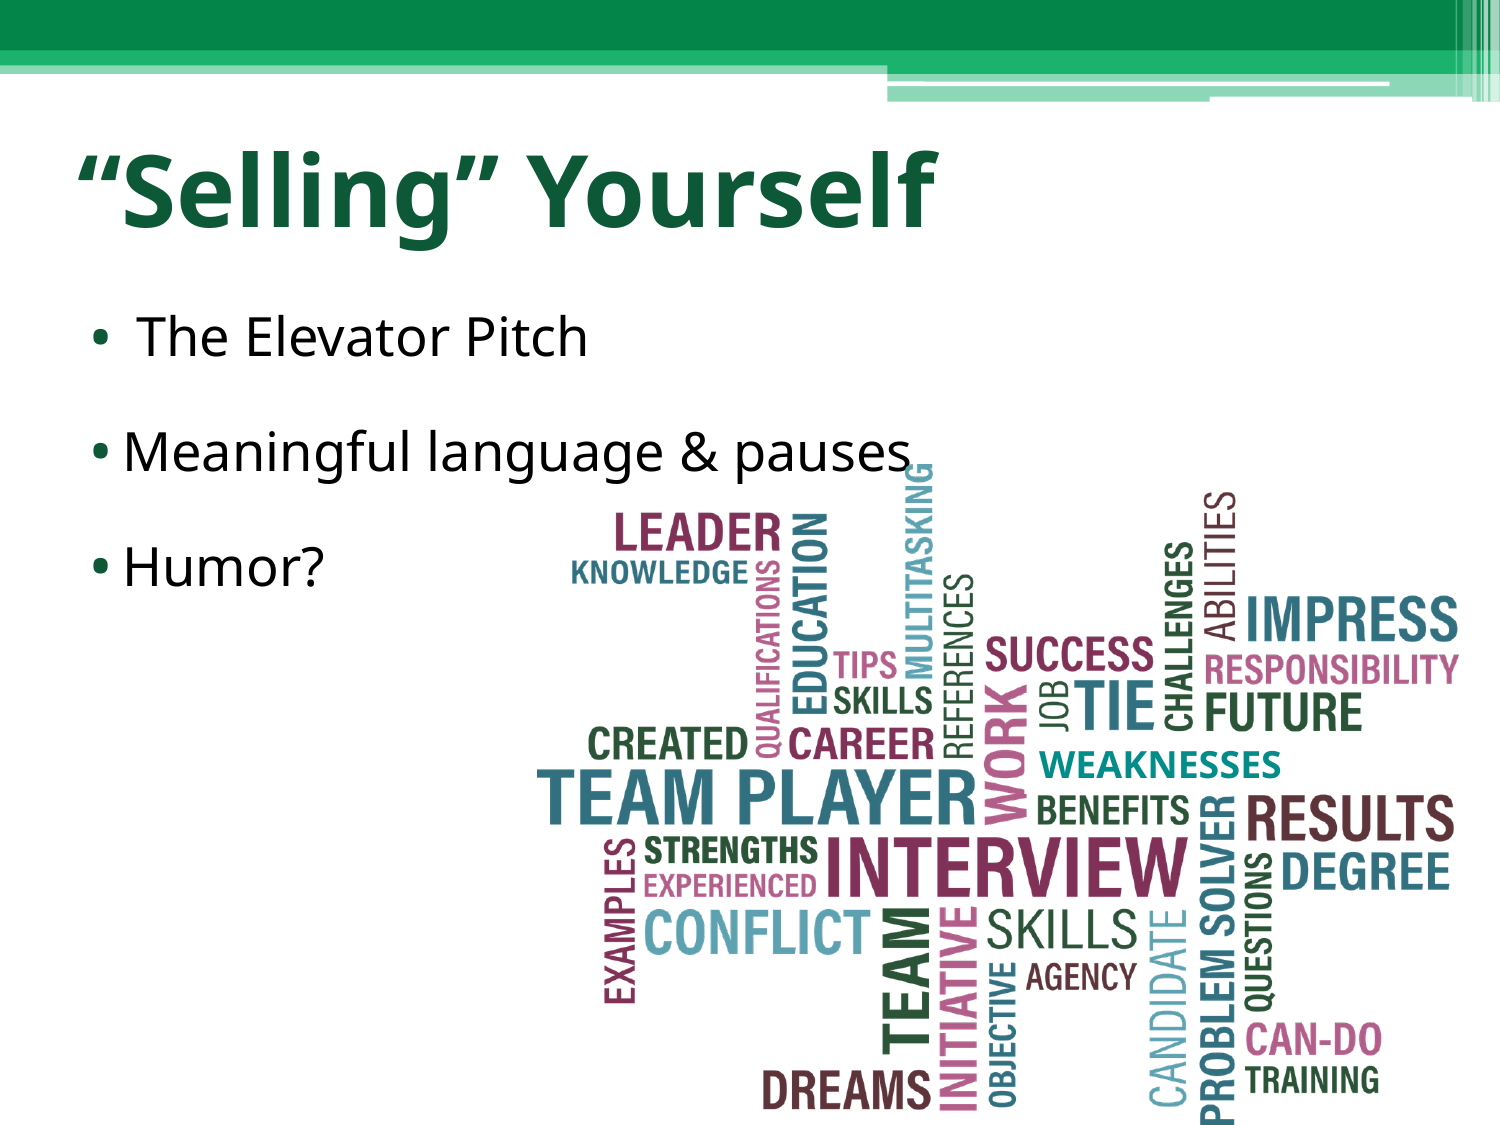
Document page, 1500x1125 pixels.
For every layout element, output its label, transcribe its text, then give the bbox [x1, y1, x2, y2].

title “Selling” Yourself [62, 99, 1413, 275]
list The Elevator Pitch Meaningful language & pauses Humor? [62, 262, 1050, 625]
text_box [537, 464, 1459, 1125]
